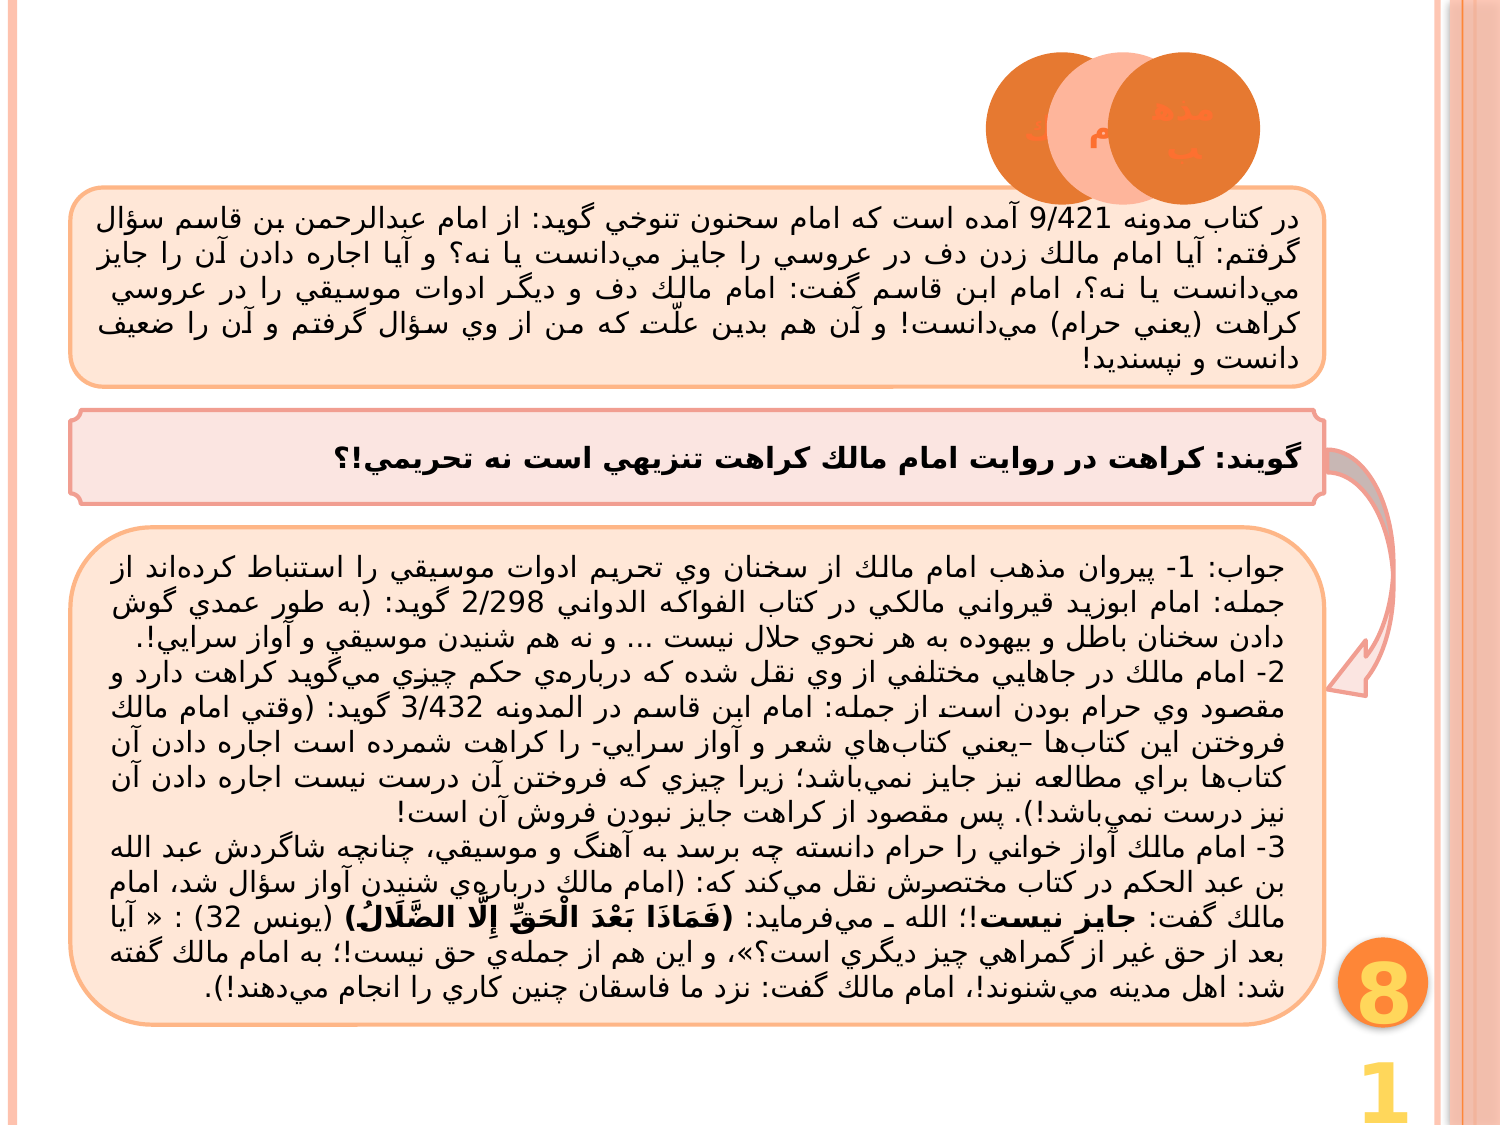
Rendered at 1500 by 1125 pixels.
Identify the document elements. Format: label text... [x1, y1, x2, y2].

text_box در كتاب مدونه 9/421 آمده است كه امام سحنون تنوخي گويد: از امام عبدالرحمن بن قاسم سؤال گرفتم: آيا امام مالك زدن دف در عروسي را جايز مي‌دانست يا نه؟ و آيا اجاره دادن آن را جايز مي‌دانست يا نه؟، امام ابن قاسم گفت: امام مالك دف و ديگر ادوات موسيقي را در عروسي كراهت (يعني حرام) مي‌دانست! و آن هم بدين علّت كه من از وي سؤال گرفتم و آن را ضعيف دانست و نپسنديد! [68, 185, 1327, 389]
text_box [985, 51, 1444, 206]
text_box [1325, 447, 1396, 699]
text_box گويند: كراهت در روايت امام مالك كراهت تنزيهي است نه تحريمي!؟ [68, 407, 1327, 506]
text_box 81 [1325, 932, 1444, 1125]
text_box جواب: 1- پيروان مذهب امام مالك از سخنان وي تحريم ادوات موسيقي را استنباط كرده‌اند از جمله: امام ابوزيد قيرواني مالكي در كتاب الفواكه الدواني 2/298 گويد: (به طور عمدي گوش دادن سخنان باطل و بيهوده به هر نحوي حلال نيست ... و نه هم شنيدن موسيقي و آواز سرايي!. 2- امام مالك در جاهايي مختلفي از وي نقل شده كه درباره‌ي حكم چيزي مي‌گويد كراهت دارد و مقصود وي حرام بودن است از جمله: امام ابن قاسم در المدونه 3/432 گويد: (وقتي امام مالك فروختن اين كتاب‌ها –يعني كتاب‌هاي شعر و آواز سرايي- را كراهت شمرده است اجاره دادن آن كتاب‌ها براي مطالعه نيز جايز نمي‌باشد؛ زيرا چيزي كه فروختن آن درست نيست اجاره دادن آن نيز درست نمي‌باشد!). پس مقصود از كراهت جايز نبودن فروش آن است! 3- امام مالك آواز خواني را حرام دانسته چه برسد به آهنگ و موسيقي، چنانچه شاگردش عبد الله بن عبد الحكم در كتاب مختصرش نقل مي‌كند كه: (امام مالك درباره‌ي شنيدن آواز سؤال شد، امام مالك گفت: جايز نيست!؛ الله ـ مي‌فرمايد: (فَمَاذَا بَعْدَ الْحَقِّ إِلَّا الضَّلَالُ) (يونس 32) : « آيا بعد از حق غير از گمراهي چيز ديگري است؟»، و اين هم از جمله‌ي حق نيست!؛ به امام مالك گفته شد: اهل مدينه مي‌شنوند!، امام مالك گفت: نزد ما فاسقان چنين كاري را انجام مي‌دهند!). [68, 525, 1327, 1027]
